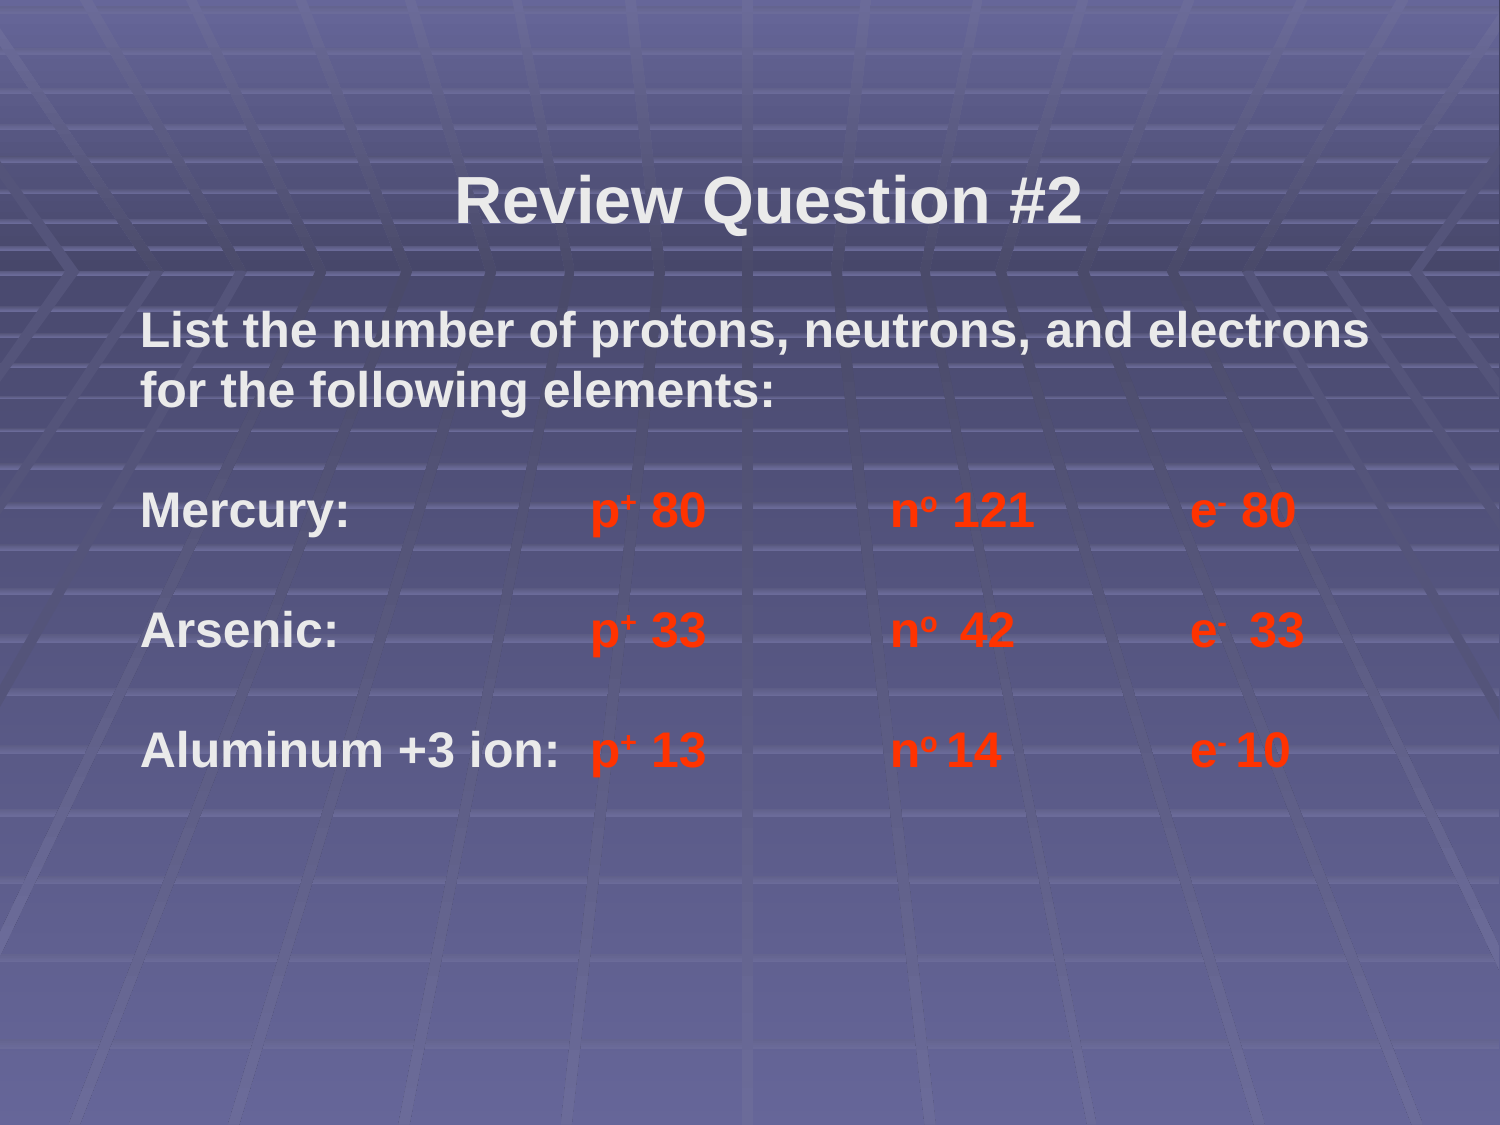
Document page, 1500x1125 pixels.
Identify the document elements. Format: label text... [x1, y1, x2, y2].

text_box Review Question #2 List the number of protons, neutrons, and electrons for the following elements: Mercury: p+ 80 no 121 e- 80 Arsenic: p+ 33 no 42 e- 33 Aluminum +3 ion: p+ 13 no 14 e- 10 [125, 149, 1414, 785]
